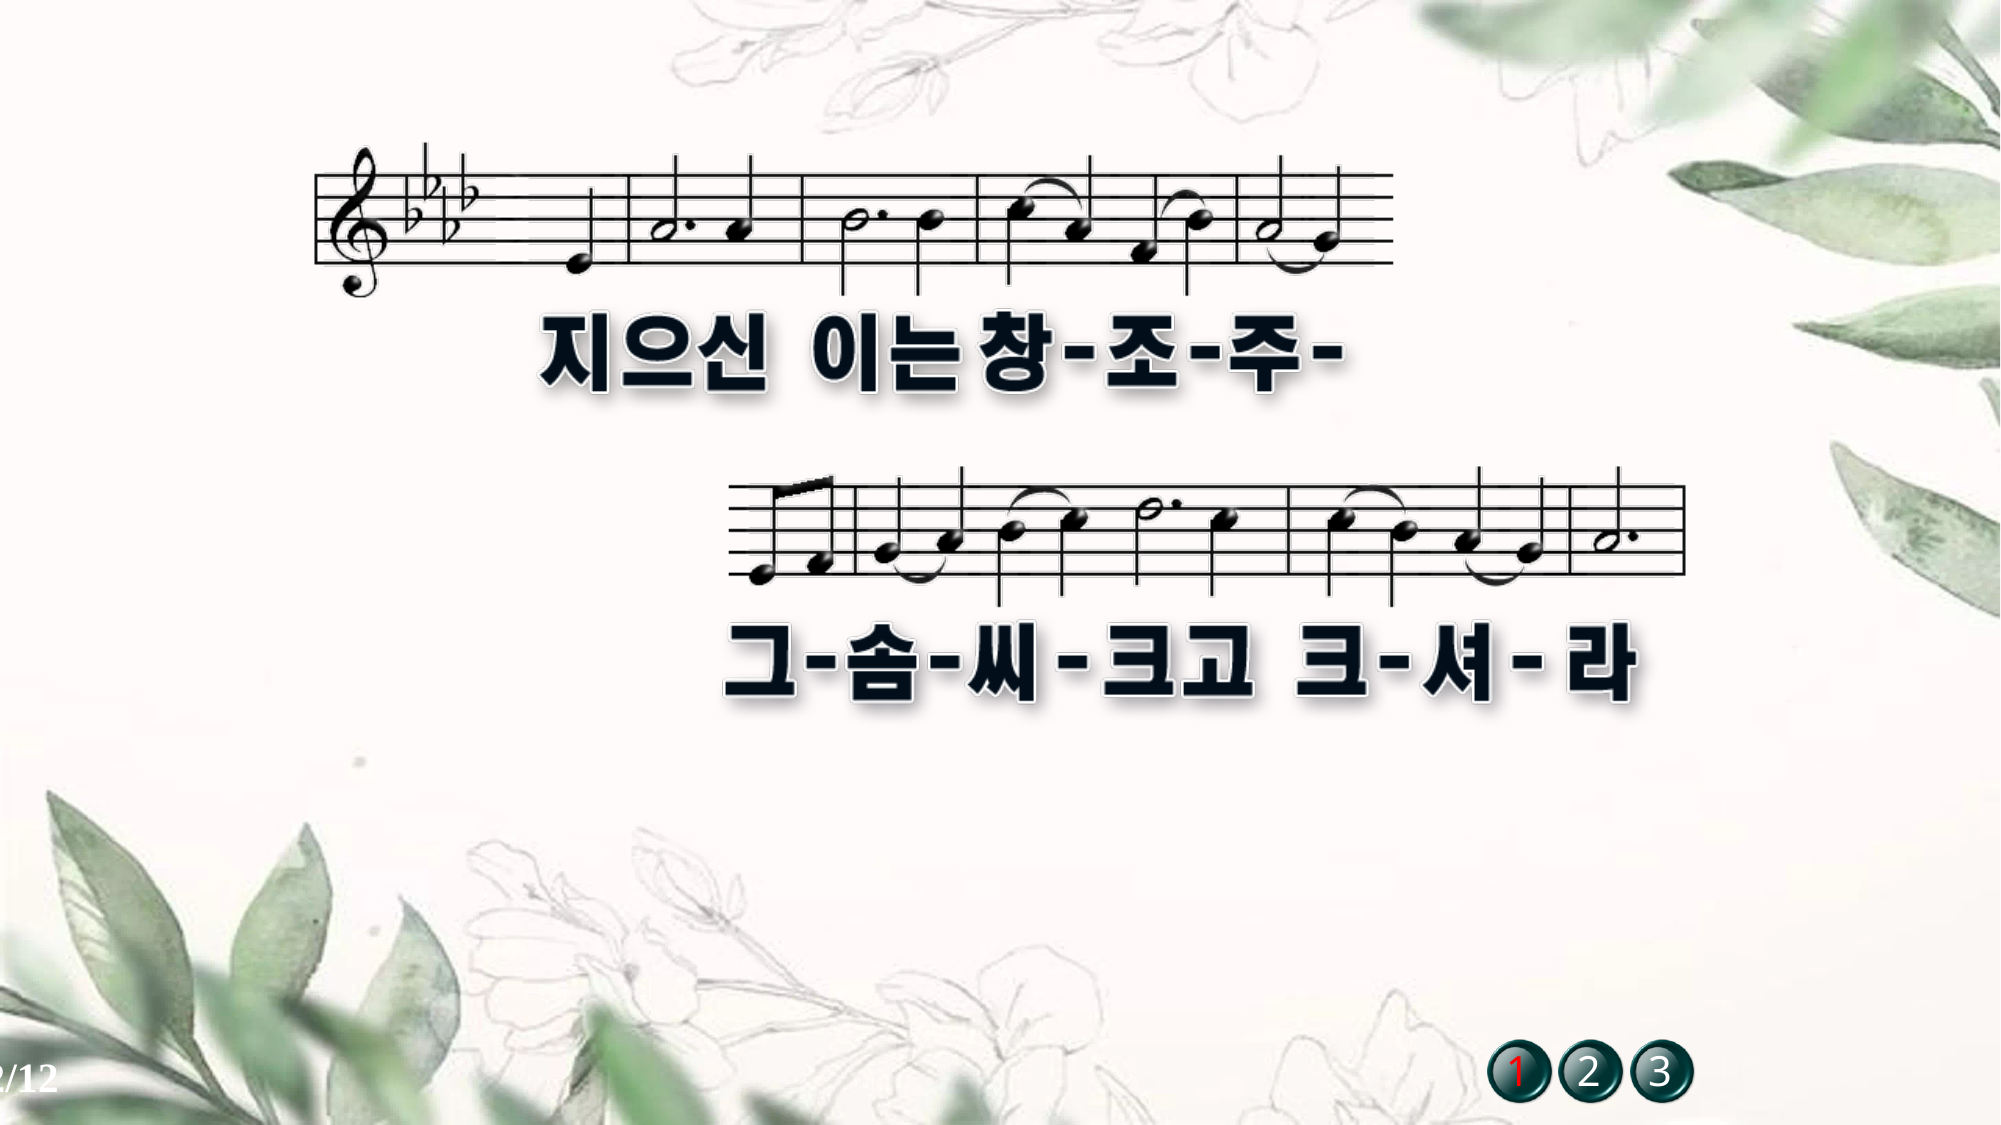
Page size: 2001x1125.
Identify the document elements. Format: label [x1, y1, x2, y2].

text_box [1627, 1035, 1697, 1106]
picture [0, 0, 2001, 1125]
text_box [1555, 1035, 1626, 1106]
text_box [1484, 1035, 1555, 1106]
